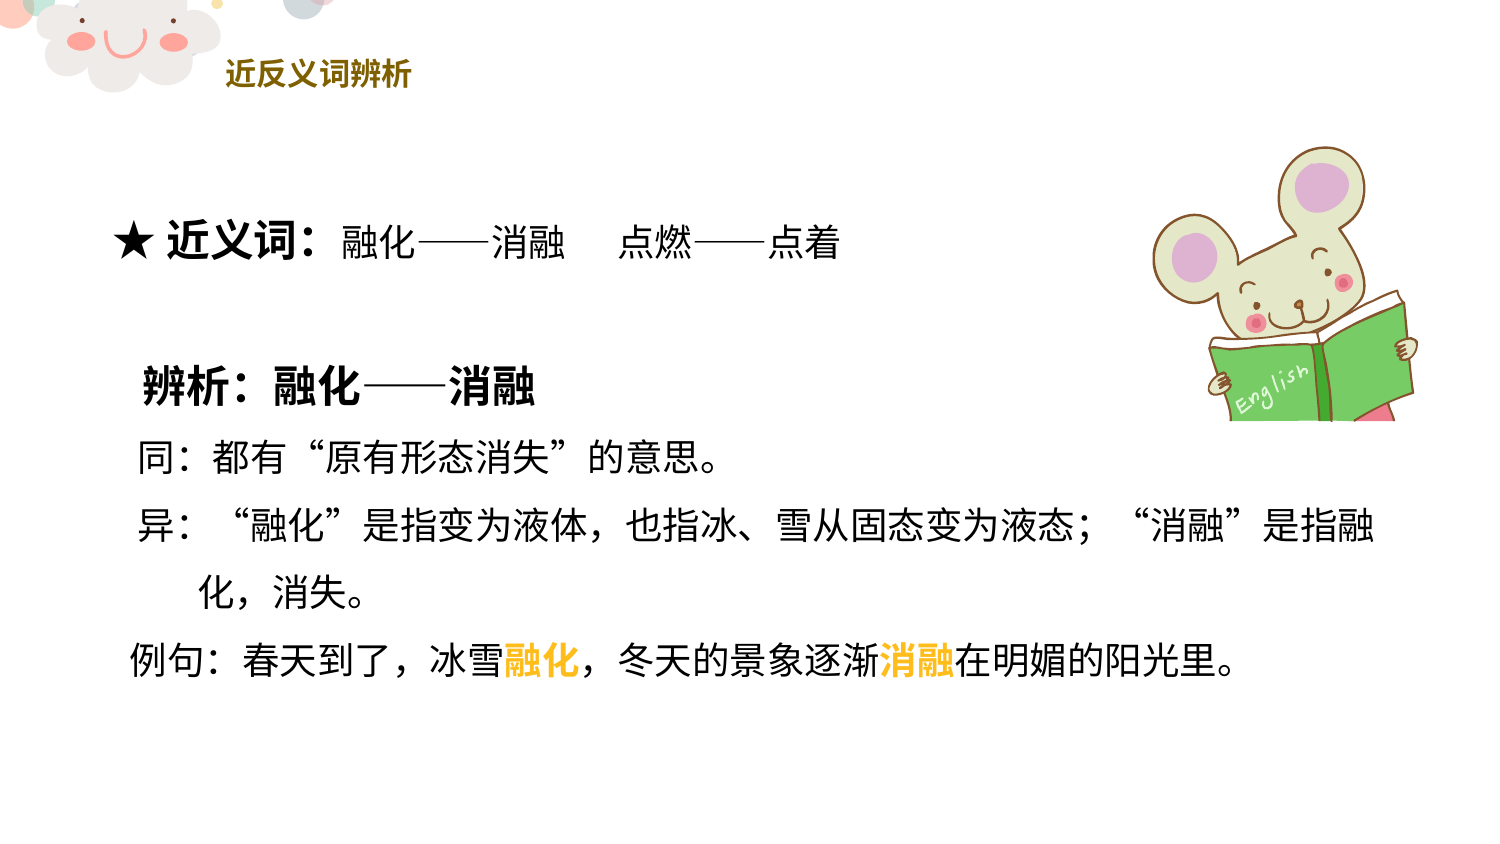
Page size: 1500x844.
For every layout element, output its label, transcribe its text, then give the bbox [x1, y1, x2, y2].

picture [0, 0, 342, 98]
text_box ★近义词：融化——消融 点燃——点着 辨析：融化——消融 同：都有“原有形态消失”的意思。 异：“融化”是指变为液体，也指冰、雪从固态变为液态；“消融”是指融 化，消失。 例句：春天到了，冰雪融化，冬天的景象逐渐消融在明媚的阳光里。 [67, 181, 1390, 688]
picture [1152, 145, 1418, 422]
text_box 近反义词辨析 [342, 48, 506, 98]
